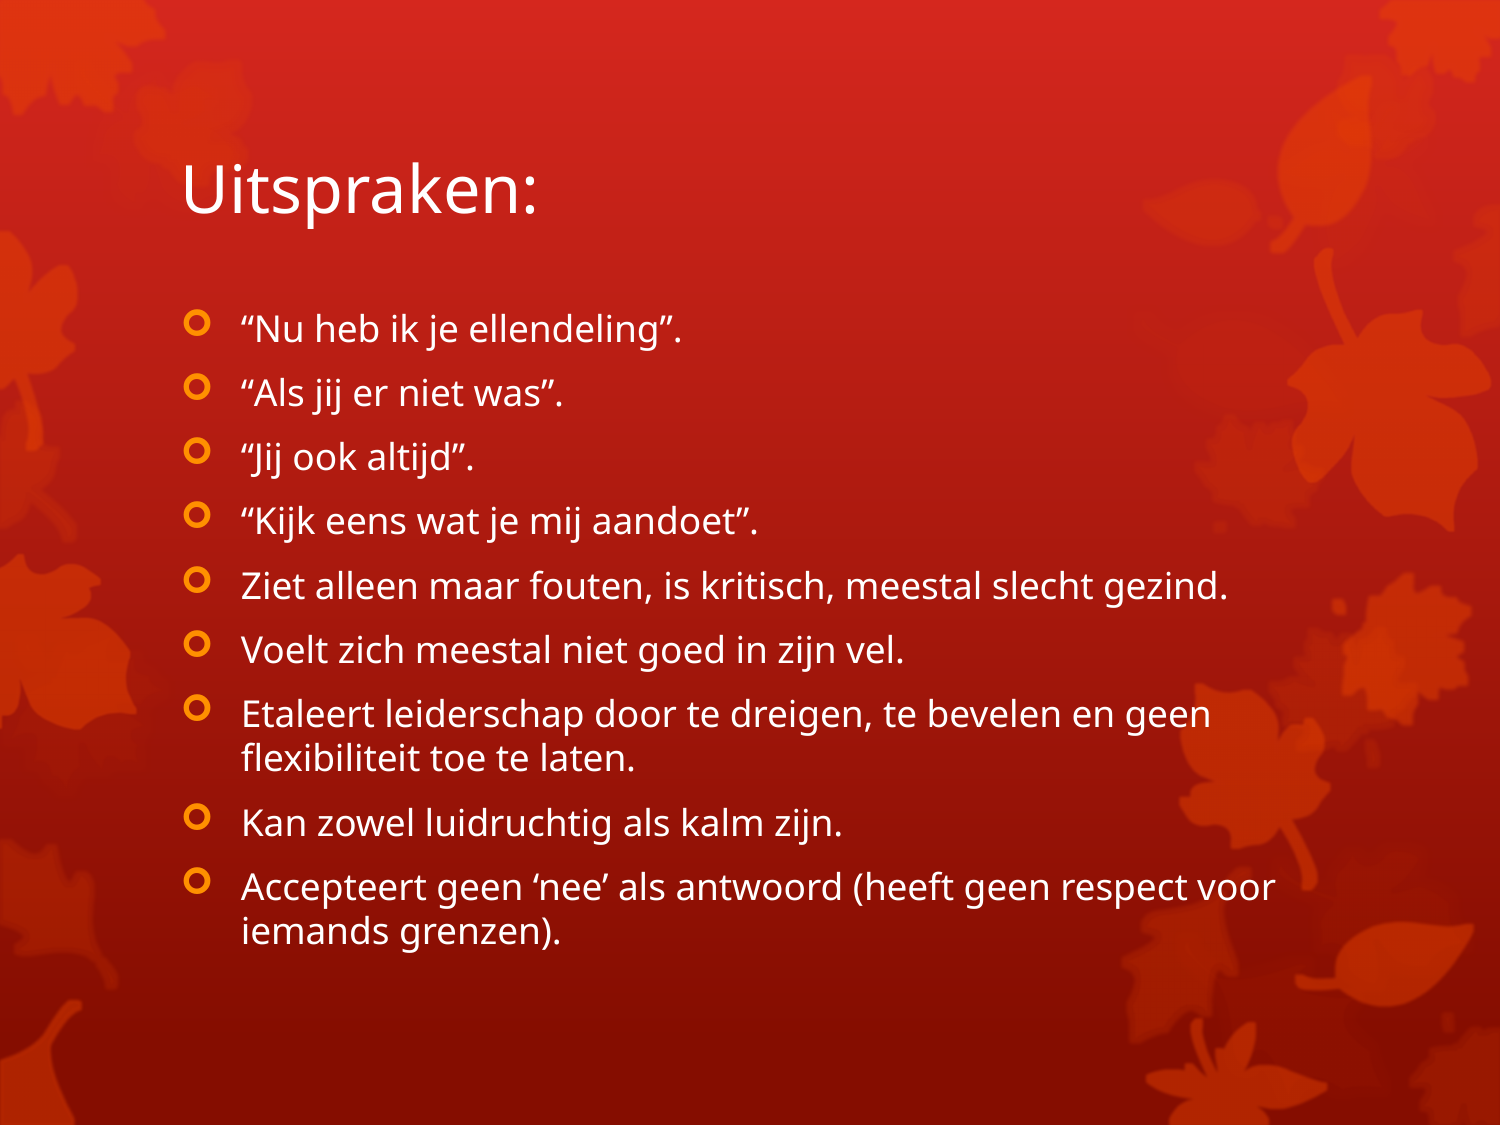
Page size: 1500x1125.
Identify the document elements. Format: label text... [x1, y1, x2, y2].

list “Nu heb ik je ellendeling”. “Als jij er niet was”. “Jij ook altijd”. “Kijk eens wat je mij aandoet”. Ziet alleen maar fouten, is kritisch, meestal slecht gezind. Voelt zich meestal niet goed in zijn vel. Etaleert leiderschap door te dreigen, te bevelen en geen flexibiliteit toe te laten. Kan zowel luidruchtig als kalm zijn. Accepteert geen ‘nee’ als antwoord (heeft geen respect voor iemands grenzen). [165, 296, 1335, 962]
title Uitspraken: [165, 110, 1335, 263]
